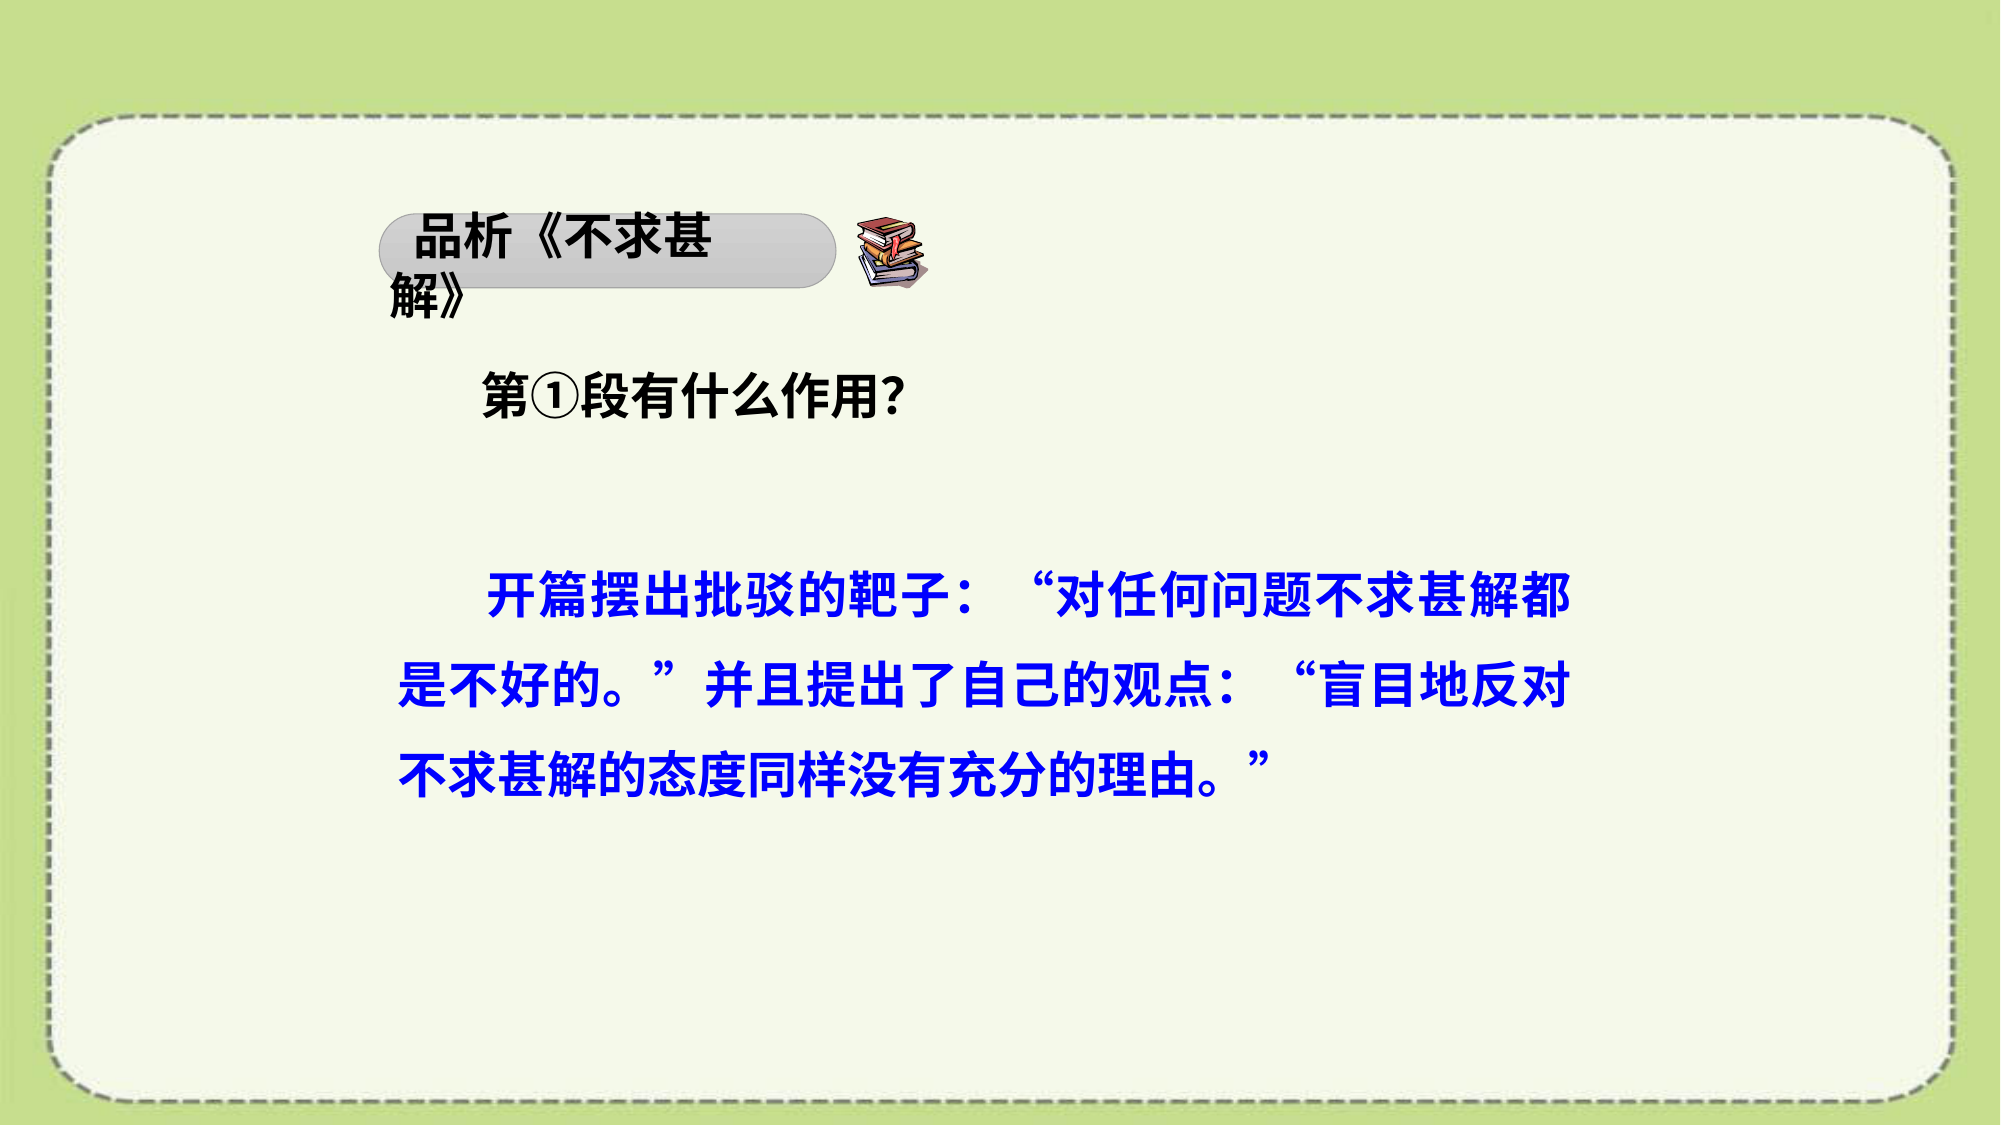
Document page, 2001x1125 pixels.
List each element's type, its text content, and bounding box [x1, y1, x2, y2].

text_box 第①段有什么作用？ [378, 327, 1578, 433]
text_box 开篇摆出批驳的靶子：“对任何问题不求甚解都是不好的。”并且提出了自己的观点：“盲目地反对不求甚解的态度同样没有充分的理由。” [383, 525, 1586, 811]
picture [0, 0, 2001, 1125]
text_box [374, 196, 929, 290]
